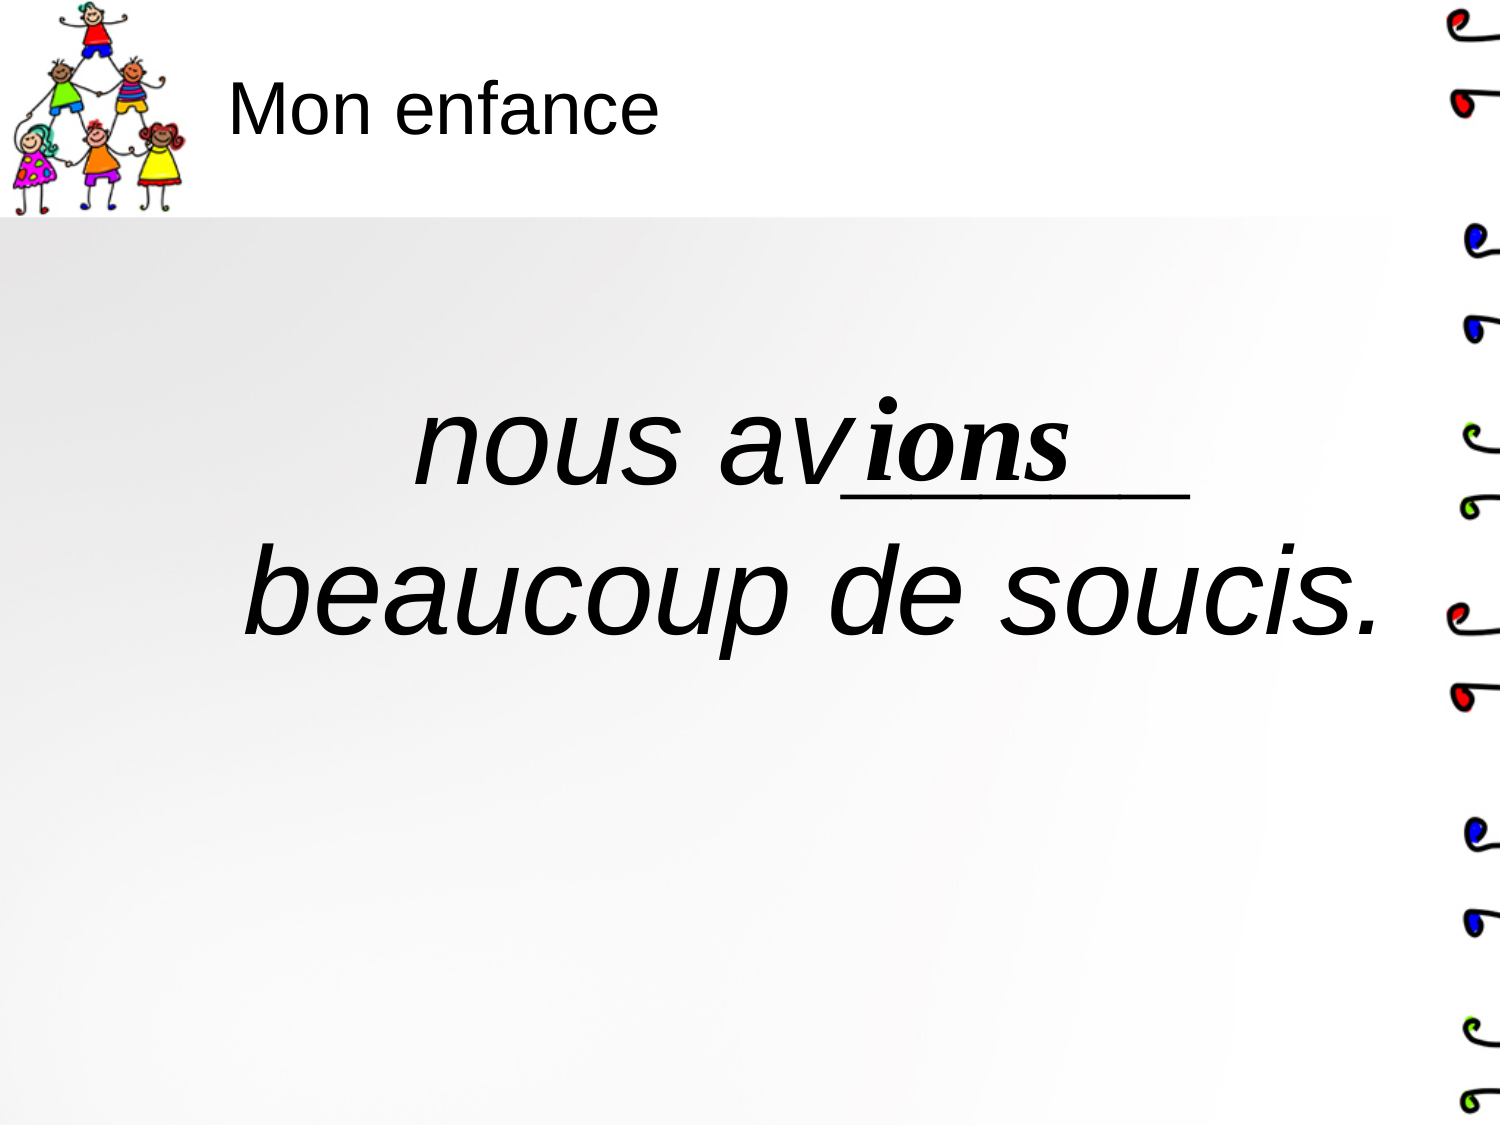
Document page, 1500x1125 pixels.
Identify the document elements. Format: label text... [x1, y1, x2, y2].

text_box ions [849, 352, 1150, 550]
title Mon enfance [212, 16, 1463, 192]
picture [0, 0, 1500, 1125]
list nous av_____ beaucoup de soucis. [112, 352, 1500, 1125]
